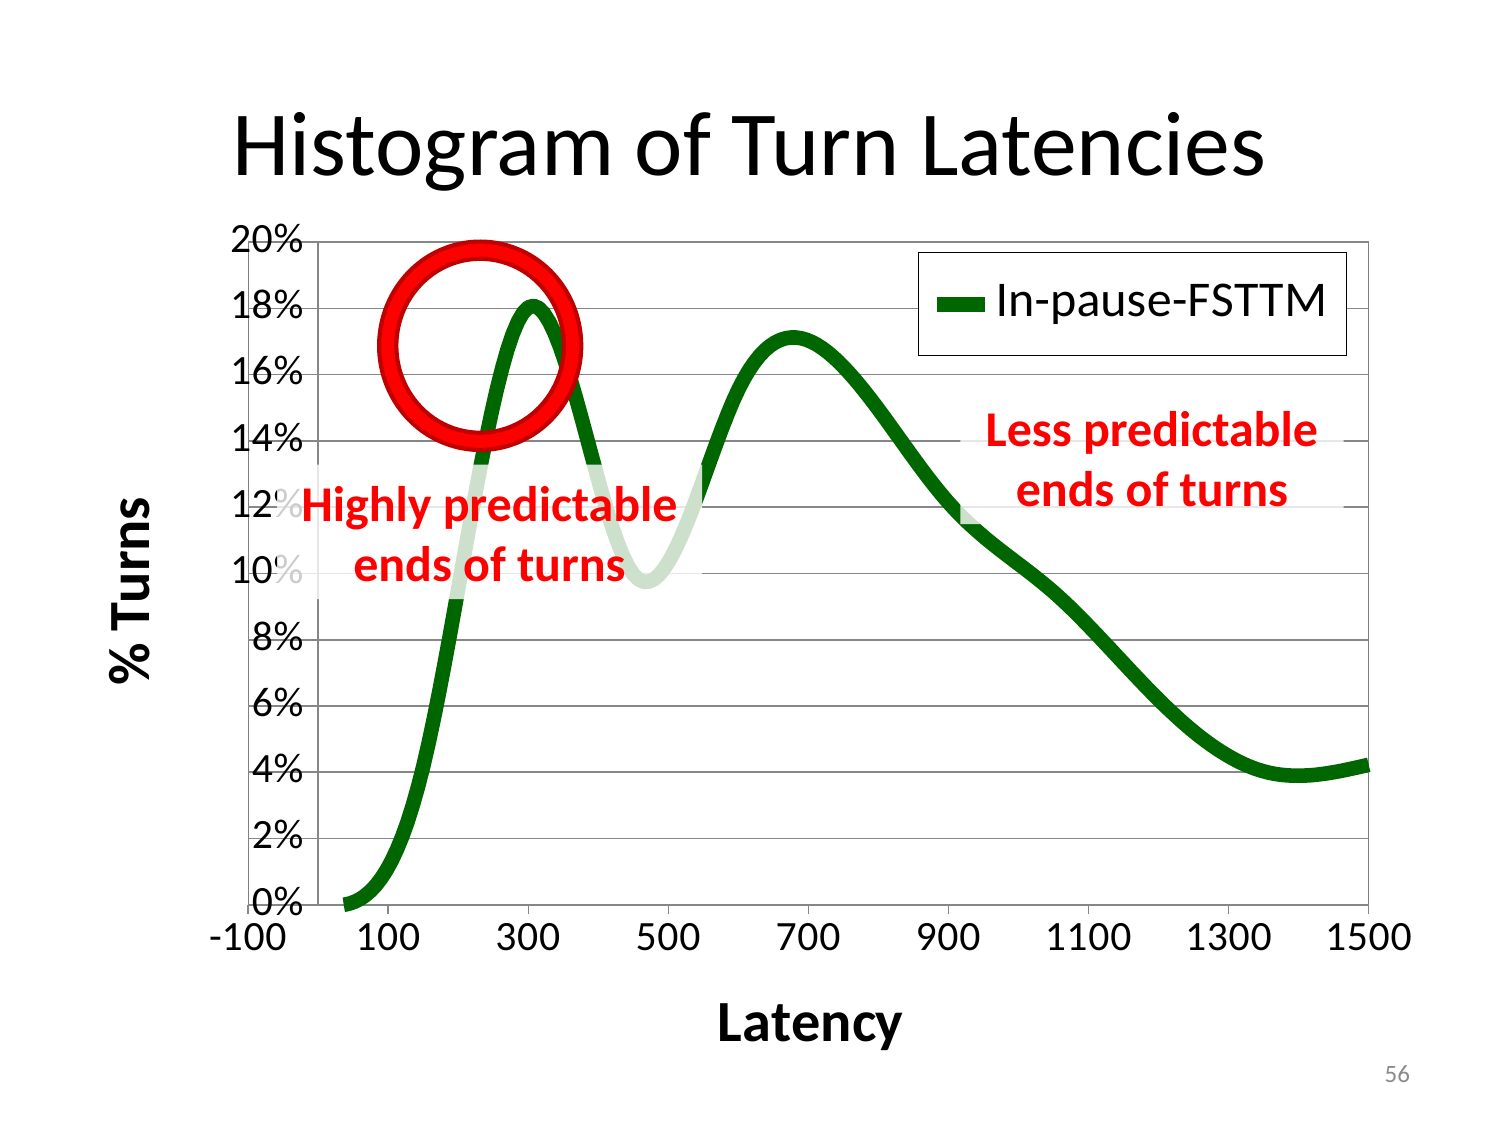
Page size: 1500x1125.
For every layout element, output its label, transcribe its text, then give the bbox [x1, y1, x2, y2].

chart [39, 201, 1426, 1093]
title Histogram of Turn Latencies [75, 45, 1425, 200]
